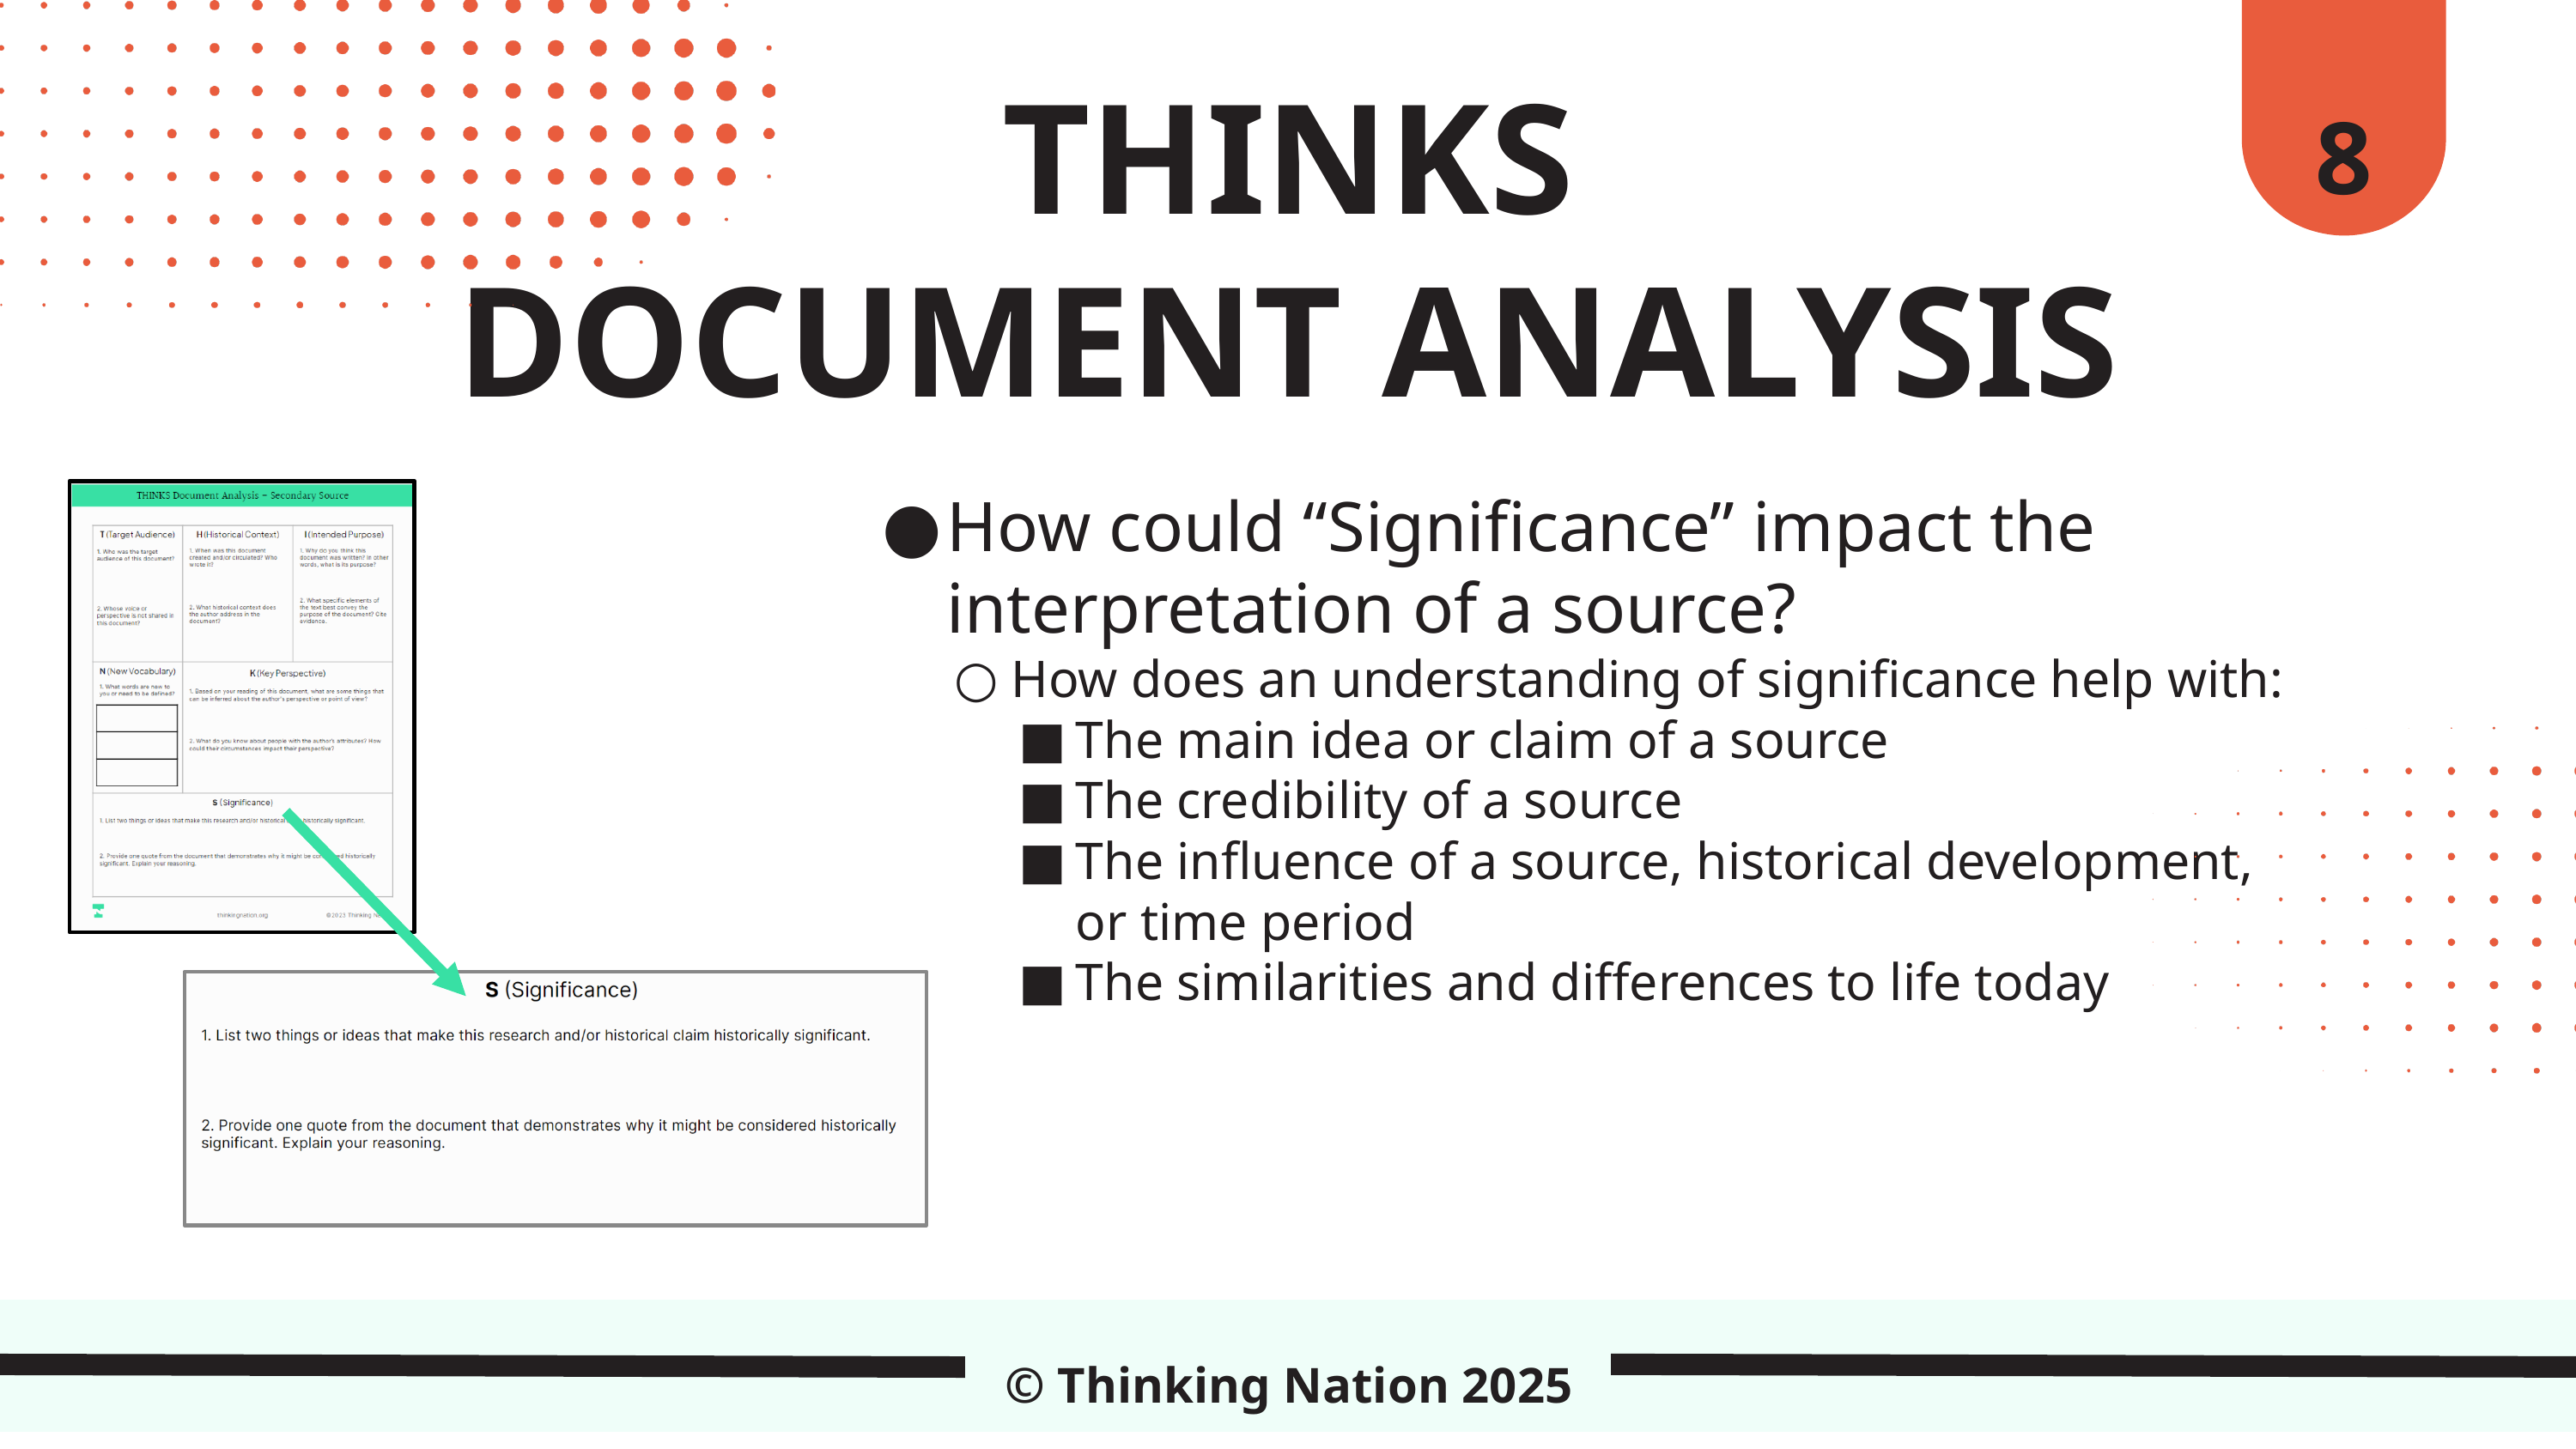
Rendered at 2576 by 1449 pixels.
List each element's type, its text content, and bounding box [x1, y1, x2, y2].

text_box [0, 0, 776, 308]
text_box THINKS DOCUMENT ANALYSIS [173, 62, 2403, 427]
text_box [285, 811, 466, 997]
text_box [2110, 724, 2576, 1074]
picture [185, 973, 925, 1224]
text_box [2233, 0, 2455, 236]
text_box How could “Significance” impact the interpretation of a source? How does an understanding of significance help with: The main idea or claim of a source The credibility of a source The influence of a source, historical development, or time period The similarities and differences to life today [882, 482, 2308, 1132]
picture [71, 482, 413, 931]
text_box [0, 1299, 2576, 1433]
